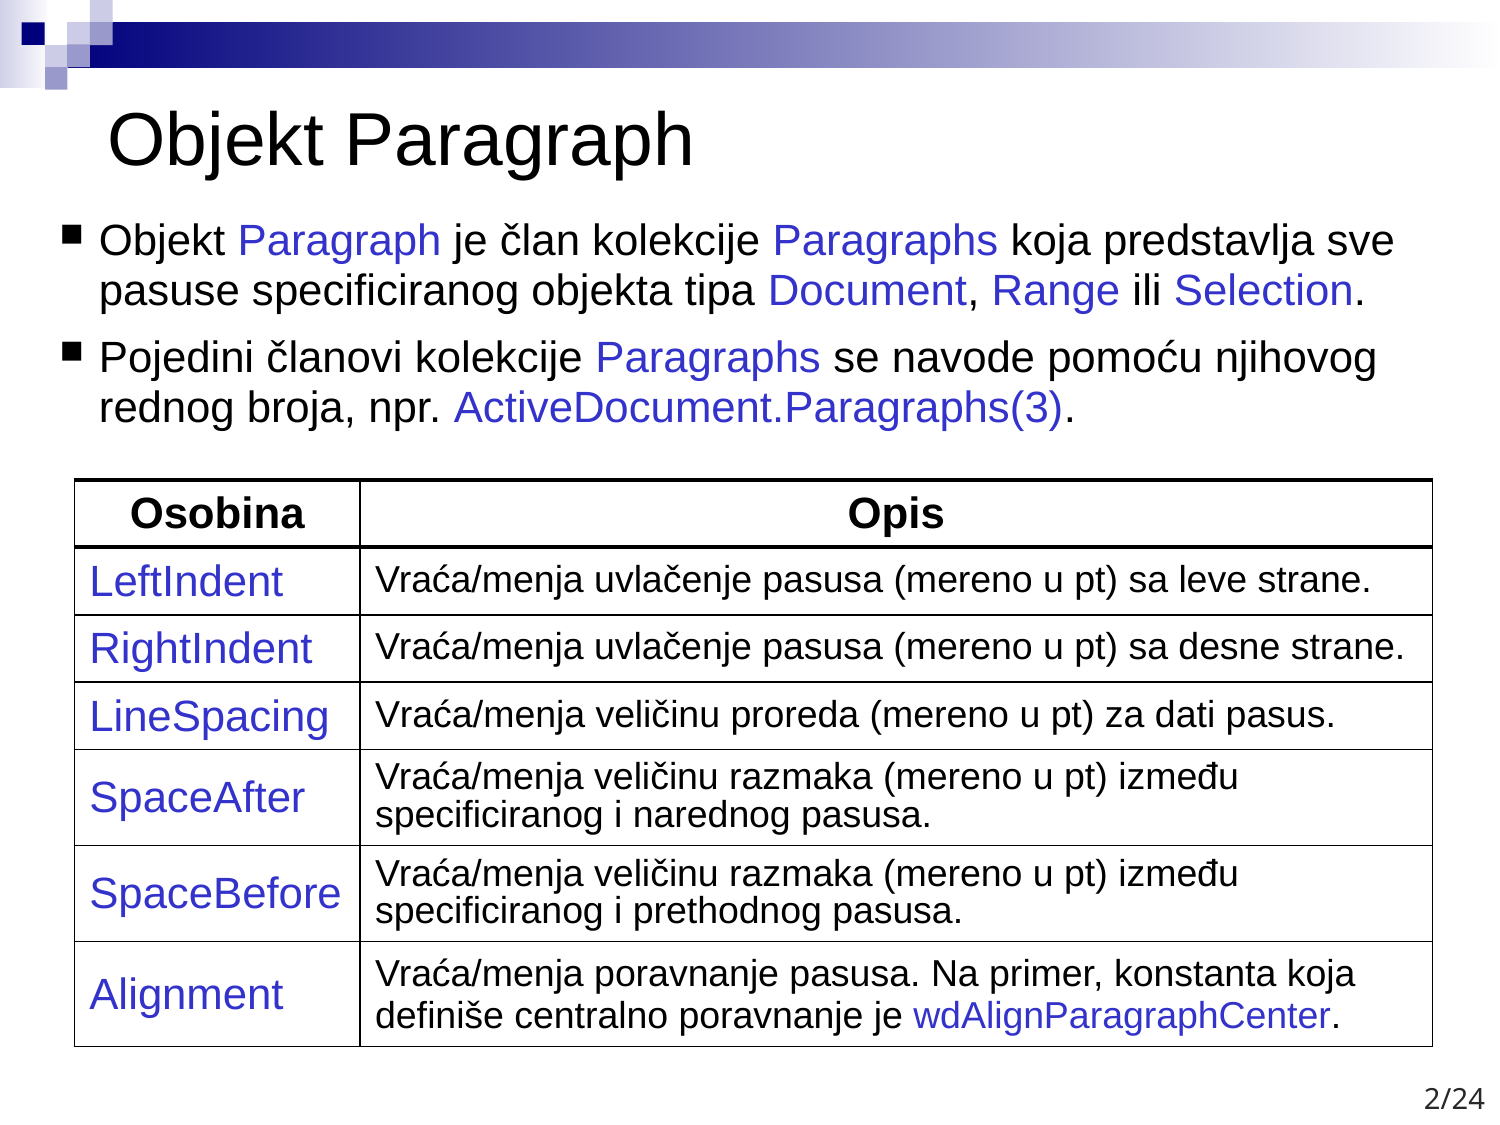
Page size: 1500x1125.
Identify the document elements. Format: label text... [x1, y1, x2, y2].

table_cell Vraća/menja veličinu proreda (mereno u pt) za dati pasus. [361, 683, 1432, 749]
table_cell LeftIndent [75, 549, 359, 614]
table_cell Vraća/menja uvlačenje pasusa (mereno u pt) sa desne strane. [361, 616, 1432, 681]
table_cell Vraća/menja poravnanje pasusa. Na primer, konstanta koja definiše centralno poravnanje je wdAlignParagraphCenter. [361, 942, 1432, 1046]
table_header Opis [361, 482, 1432, 545]
text_box 2/24 [1374, 1072, 1500, 1123]
table_cell Vraća/menja veličinu razmaka (mereno u pt) između specificiranog i prethodnog pasusa. [361, 846, 1432, 941]
list Objekt Paragraph je član kolekcije Paragraphs koja predstavlja sve pasuse specificiranog objekta tipa Document, Range ili Selection. Pojedini članovi kolekcije Paragraphs se navode pomoću njihovog rednog broja, npr. ActiveDocument.Paragraphs(3). [50, 208, 1459, 421]
table_cell RightIndent [75, 616, 359, 681]
table_cell SpaceAfter [75, 750, 359, 845]
table_cell LineSpacing [75, 683, 359, 749]
table_cell Alignment [75, 942, 359, 1046]
table_cell SpaceBefore [75, 846, 359, 941]
table_header Osobina [75, 482, 359, 545]
table_cell Vraća/menja uvlačenje pasusa (mereno u pt) sa leve strane. [361, 549, 1432, 614]
table_cell Vraća/menja veličinu razmaka (mereno u pt) između specificiranog i narednog pasusa. [361, 750, 1432, 845]
title Objekt Paragraph [92, 75, 750, 197]
